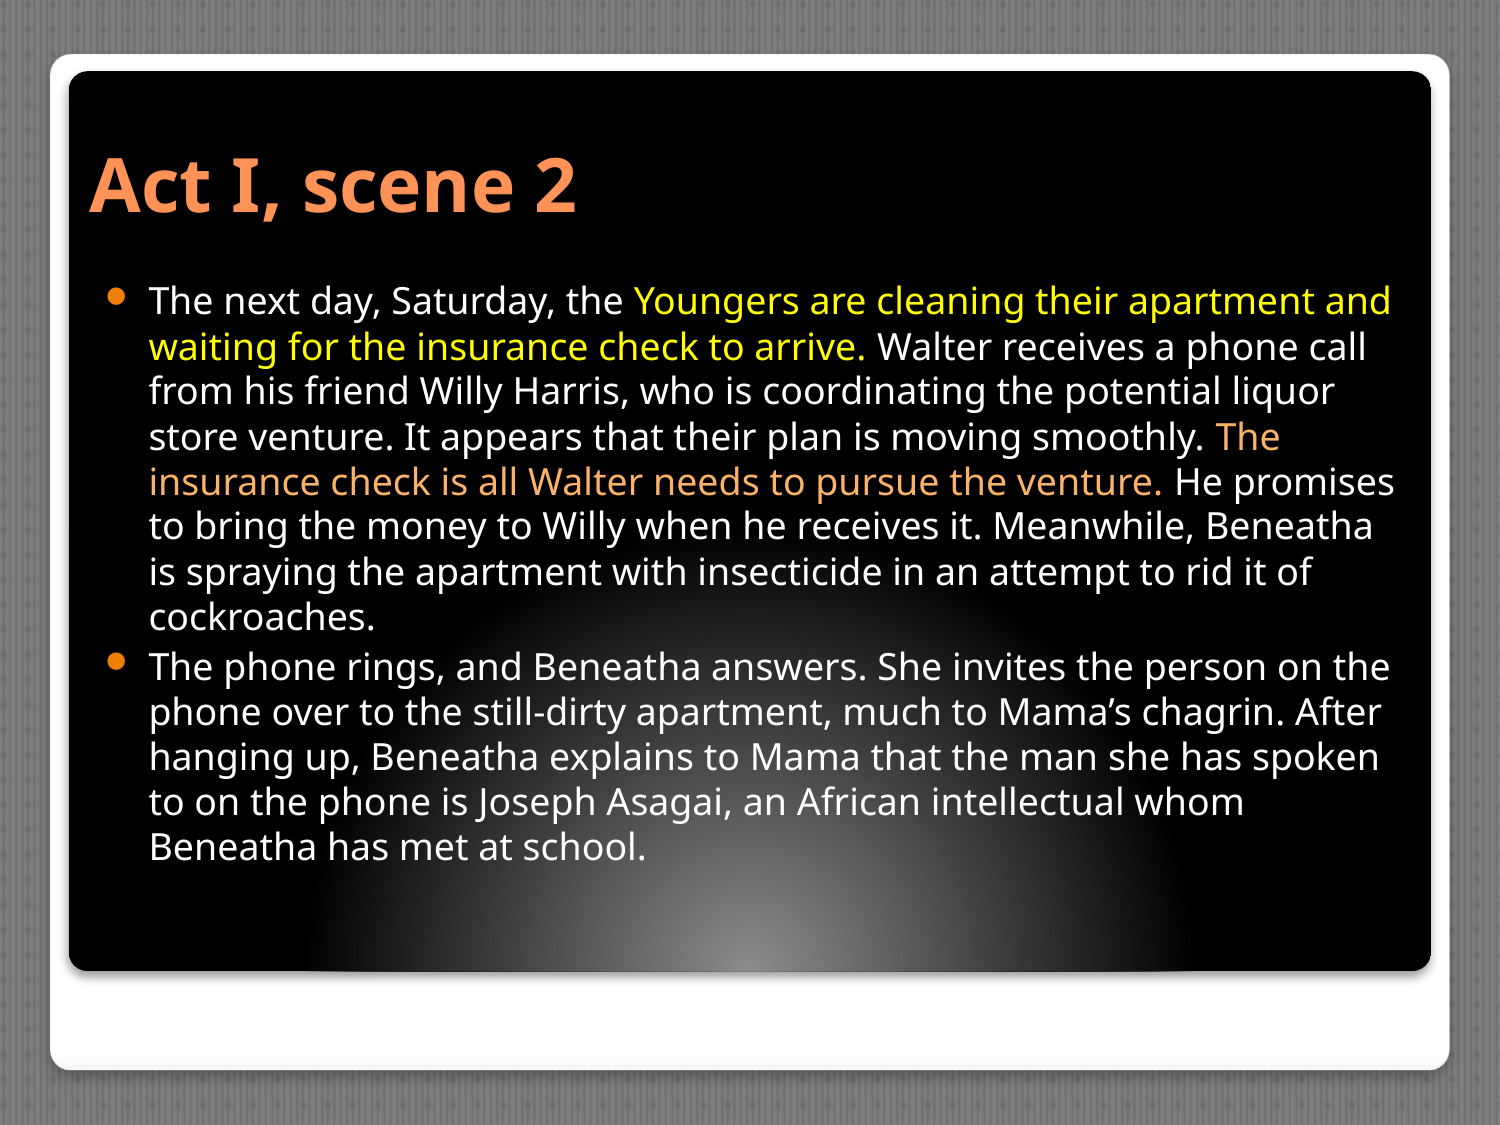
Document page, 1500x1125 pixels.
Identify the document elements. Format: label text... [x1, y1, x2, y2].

title Act I, scene 2 [75, 62, 1418, 235]
list The next day, Saturday, the Youngers are cleaning their apartment and waiting for the insurance check to arrive. Walter receives a phone call from his friend Willy Harris, who is coordinating the potential liquor store venture. It appears that their plan is moving smoothly. The insurance check is all Walter needs to pursue the venture. He promises to bring the money to Willy when he receives it. Meanwhile, Beneatha is spraying the apartment with insecticide in an attempt to rid it of cockroaches. The phone rings, and Beneatha answers. She invites the person on the phone over to the still-dirty apartment, much to Mama’s chagrin. After hanging up, Beneatha explains to Mama that the man she has spoken to on the phone is Joseph Asagai, an African intellectual whom Beneatha has met at school. [75, 262, 1418, 950]
